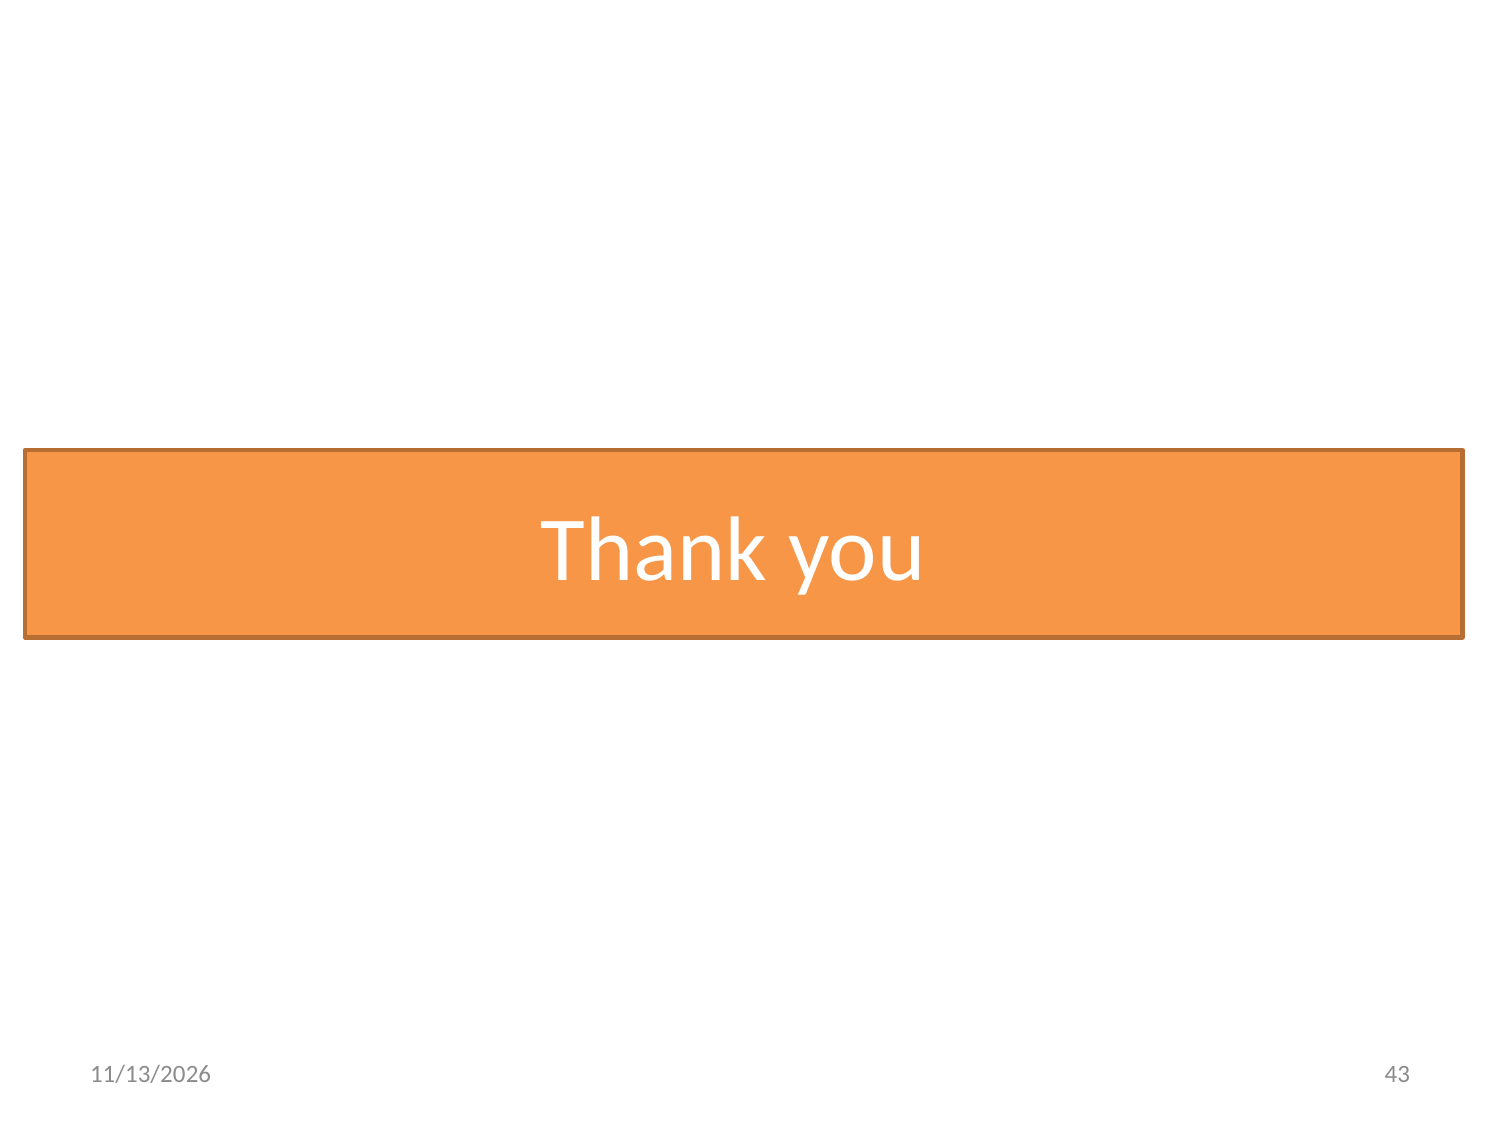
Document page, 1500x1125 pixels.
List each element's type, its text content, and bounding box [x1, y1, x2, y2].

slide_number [75, 1042, 425, 1103]
slide_number 43 [1074, 1042, 1425, 1103]
title Thank you [23, 448, 1465, 640]
